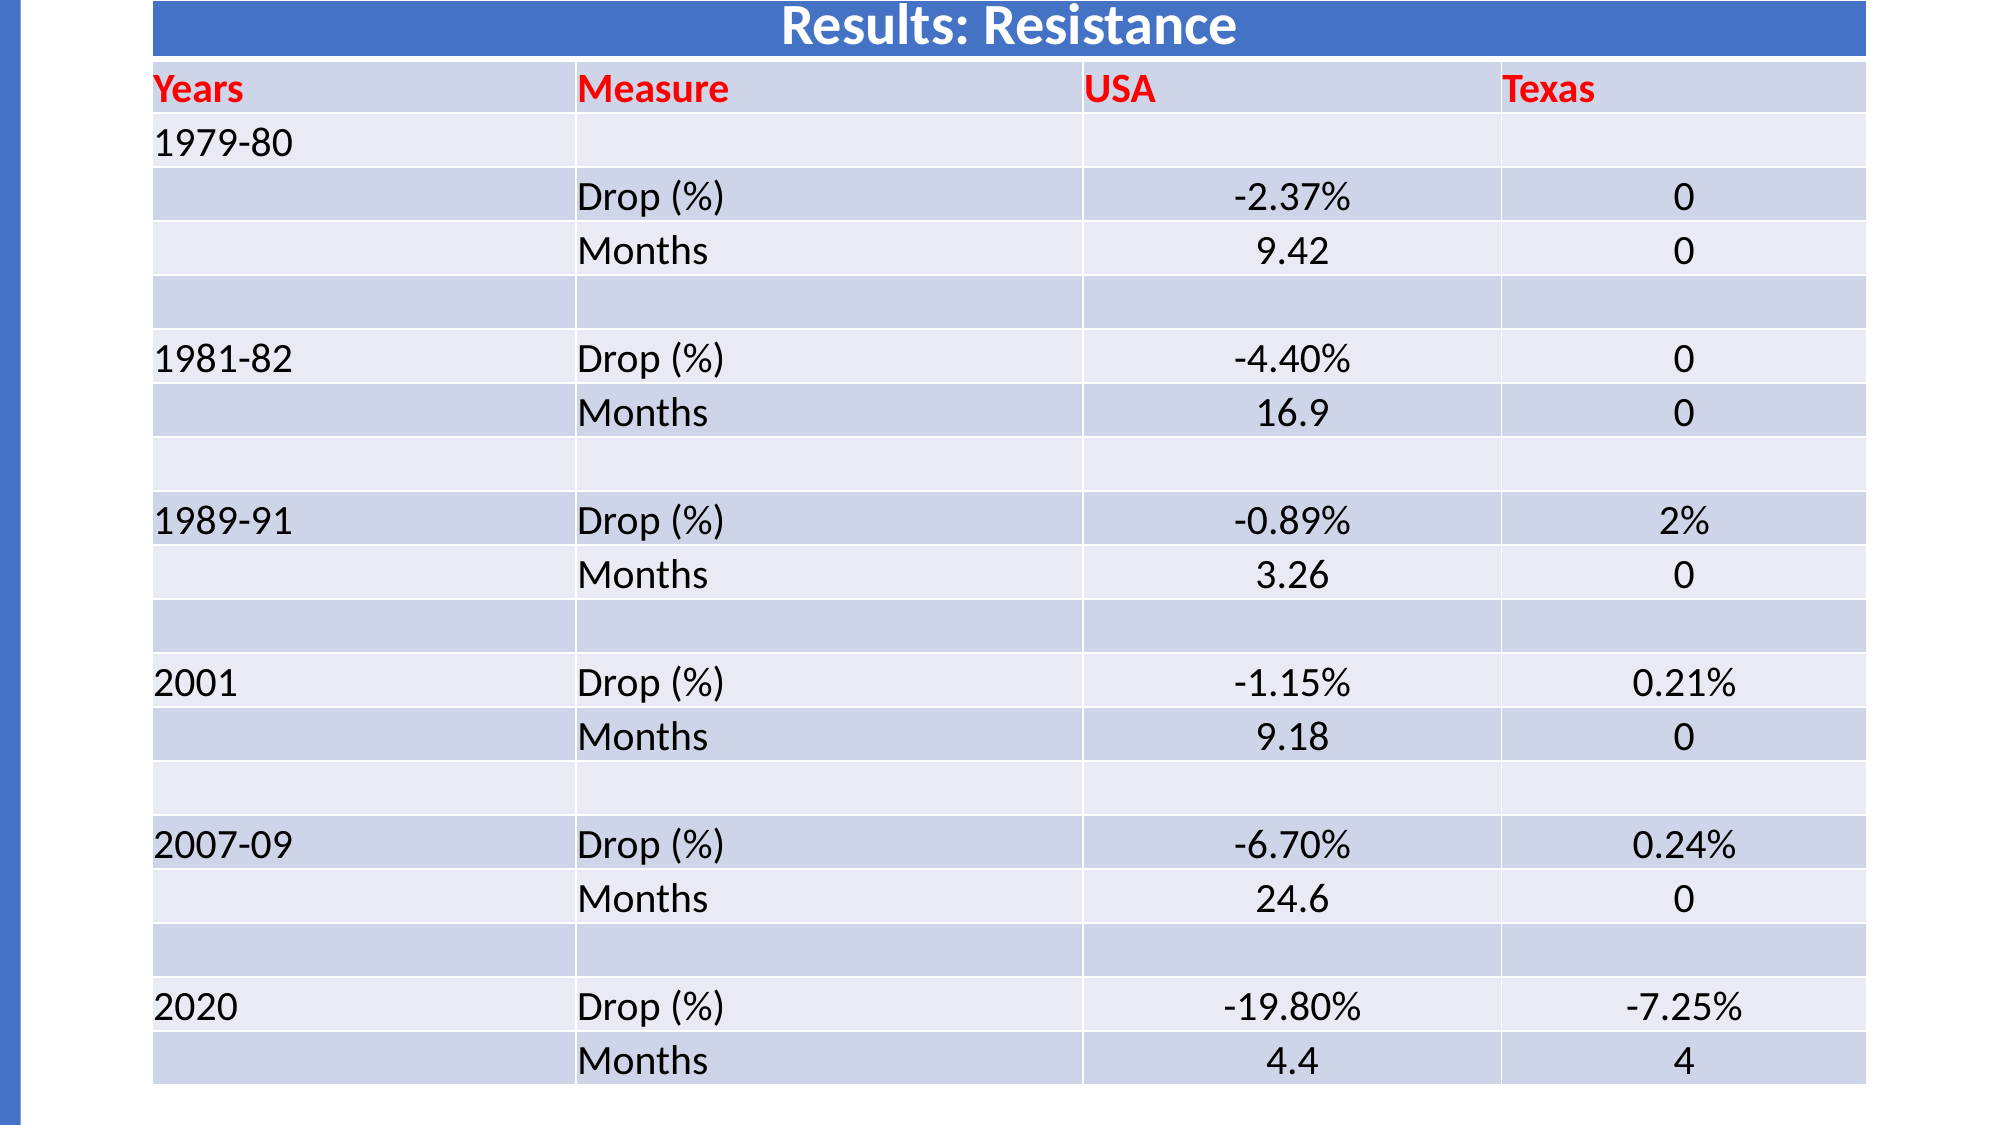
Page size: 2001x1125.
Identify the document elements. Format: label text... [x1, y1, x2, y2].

table_cell [153, 762, 575, 814]
table_cell [153, 600, 575, 652]
table_cell 1979-80 [153, 114, 575, 166]
table_cell [577, 762, 1082, 814]
table_cell [577, 924, 1082, 976]
table_cell -6.70% [1084, 816, 1501, 868]
table_cell [153, 222, 575, 274]
table_cell [1502, 438, 1866, 490]
table_cell Drop (%) [577, 492, 1082, 544]
table_cell USA [1084, 62, 1501, 112]
table_cell 3.26 [1084, 546, 1501, 598]
table_cell [1502, 600, 1866, 652]
table_cell [153, 708, 575, 760]
table_cell 1989-91 [153, 492, 575, 544]
table_cell 9.18 [1084, 708, 1501, 760]
table_cell 0 [1502, 708, 1866, 760]
table_cell [153, 1032, 575, 1084]
table_cell -2.37% [1084, 168, 1501, 220]
table_cell 4.4 [1084, 1032, 1501, 1084]
table_cell [577, 600, 1082, 652]
table_cell Drop (%) [577, 654, 1082, 706]
table_cell [153, 546, 575, 598]
table_cell 24.6 [1084, 870, 1501, 922]
table_cell [1502, 924, 1866, 976]
table_cell 0 [1502, 870, 1866, 922]
table_cell Years [153, 62, 575, 112]
table_cell [1084, 438, 1501, 490]
table_cell [1084, 276, 1501, 328]
table_cell 0 [1502, 384, 1866, 436]
table_cell 2020 [153, 978, 575, 1030]
table_cell 9.42 [1084, 222, 1501, 274]
table_cell [1084, 924, 1501, 976]
table_cell Drop (%) [577, 816, 1082, 868]
table_cell 2% [1502, 492, 1866, 544]
table_cell 4 [1502, 1032, 1866, 1084]
table_cell 2007-09 [153, 816, 575, 868]
table_cell Months [577, 870, 1082, 922]
table_cell 0 [1502, 222, 1866, 274]
table_cell Drop (%) [577, 168, 1082, 220]
table_cell [1502, 276, 1866, 328]
table_cell [153, 870, 575, 922]
table_cell [153, 168, 575, 220]
table_cell Months [577, 546, 1082, 598]
table_cell [577, 114, 1082, 166]
table_cell Months [577, 708, 1082, 760]
table_cell [1502, 114, 1866, 166]
table_cell -4.40% [1084, 330, 1501, 382]
table_cell 1981-82 [153, 330, 575, 382]
table_cell 0 [1502, 330, 1866, 382]
table_cell -1.15% [1084, 654, 1501, 706]
table_cell -7.25% [1502, 978, 1866, 1030]
table_cell [1084, 114, 1501, 166]
table_cell 0.21% [1502, 654, 1866, 706]
table_cell 0 [1502, 168, 1866, 220]
text_box [0, 0, 21, 1125]
table_cell [153, 438, 575, 490]
table_cell Texas [1502, 62, 1866, 112]
table_cell Drop (%) [577, 978, 1082, 1030]
table_cell [577, 276, 1082, 328]
table_cell 0 [1502, 546, 1866, 598]
table_cell [153, 276, 575, 328]
table_header Results: Resistance [153, 1, 1866, 56]
table_cell [153, 924, 575, 976]
table_cell -19.80% [1084, 978, 1501, 1030]
table_cell 0.24% [1502, 816, 1866, 868]
table_cell -0.89% [1084, 492, 1501, 544]
table_cell [1084, 762, 1501, 814]
table_cell Months [577, 384, 1082, 436]
table_cell [1502, 762, 1866, 814]
table_cell Measure [577, 62, 1082, 112]
table_cell Months [577, 222, 1082, 274]
table_cell 16.9 [1084, 384, 1501, 436]
table_cell [153, 384, 575, 436]
table_cell Months [577, 1032, 1082, 1084]
table_cell 2001 [153, 654, 575, 706]
table_cell Drop (%) [577, 330, 1082, 382]
table_cell [1084, 600, 1501, 652]
table_cell [577, 438, 1082, 490]
